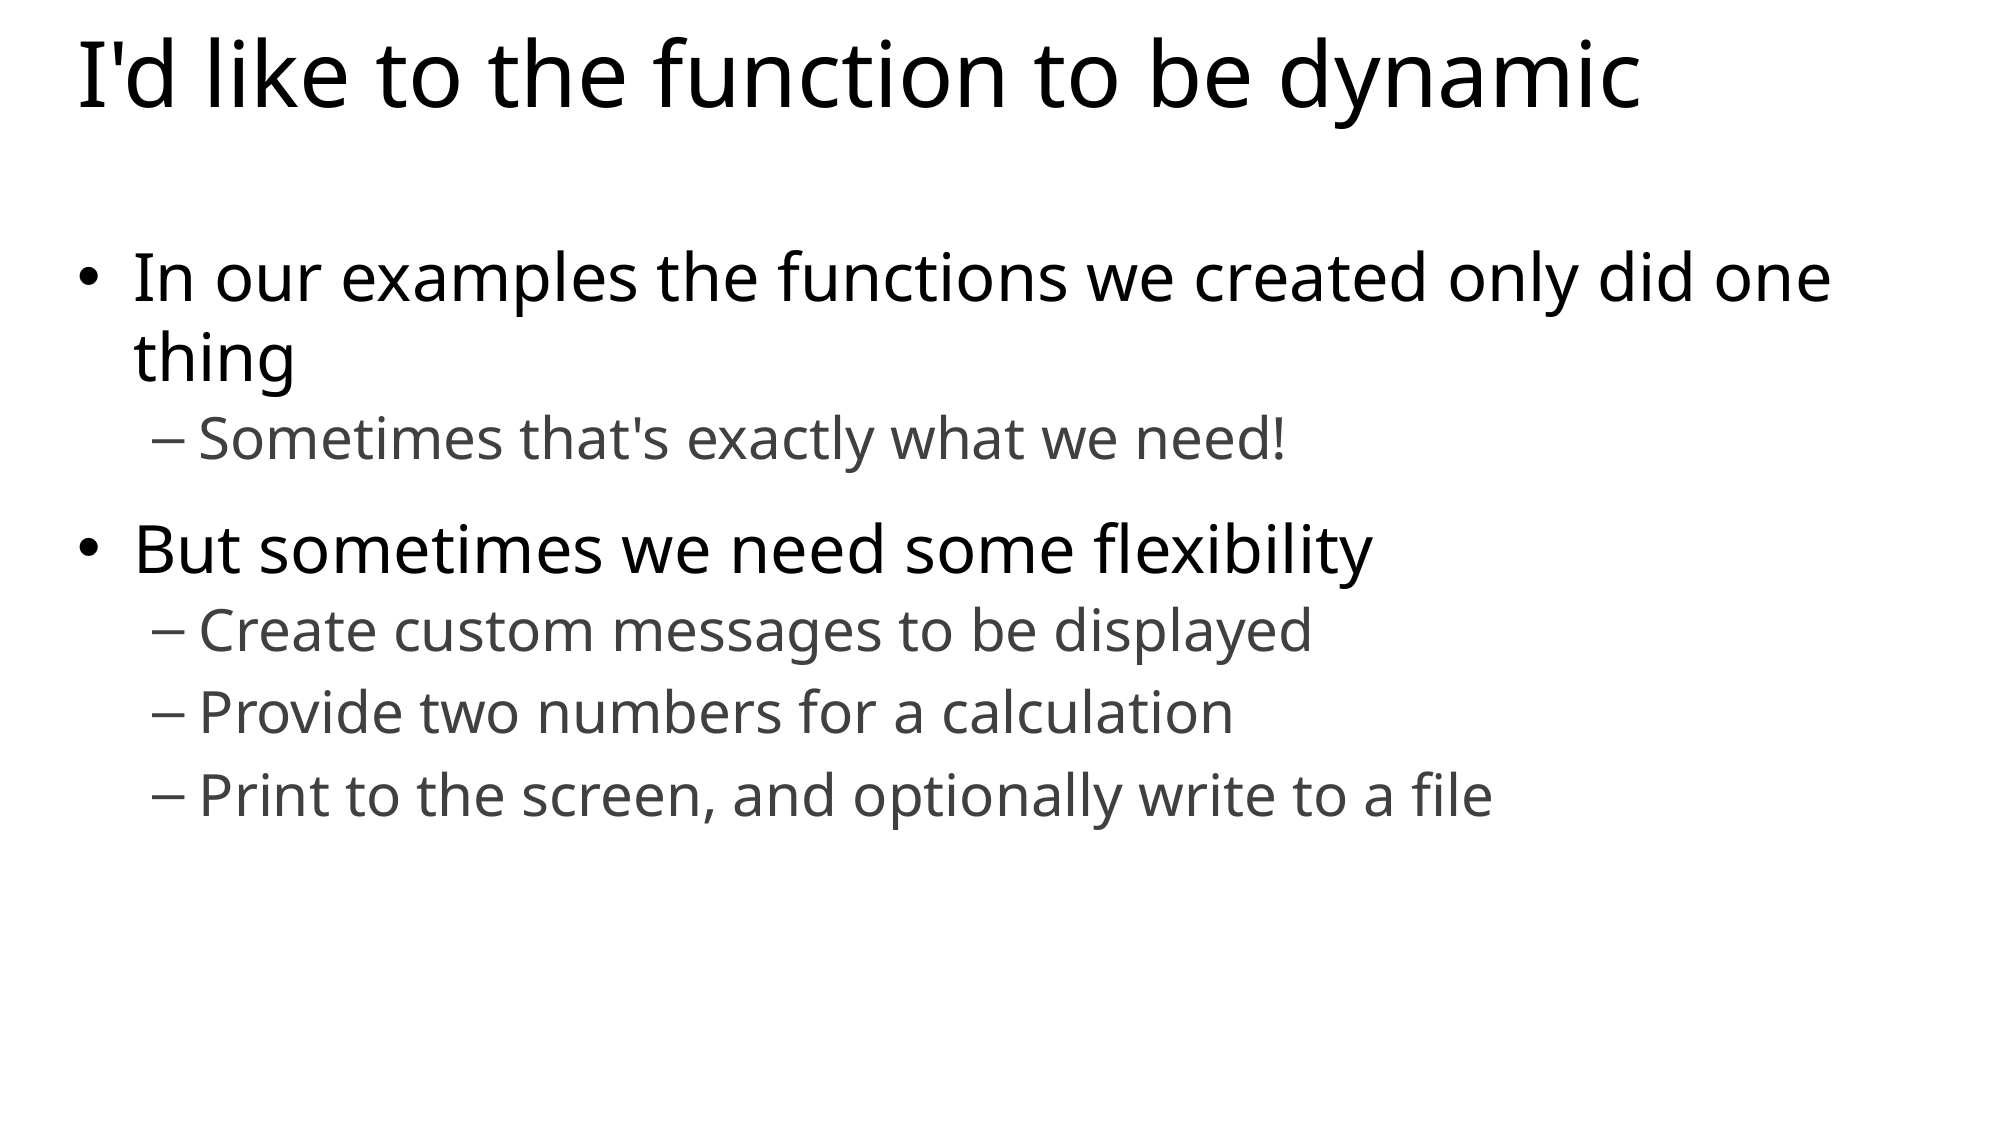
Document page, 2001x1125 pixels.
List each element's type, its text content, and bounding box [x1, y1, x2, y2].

list In our examples the functions we created only did one thing Sometimes that's exactly what we need! But sometimes we need some flexibility Create custom messages to be displayed Provide two numbers for a calculation Print to the screen, and optionally write to a file [62, 227, 1953, 1096]
title I'd like to the function to be dynamic [62, 29, 1953, 205]
